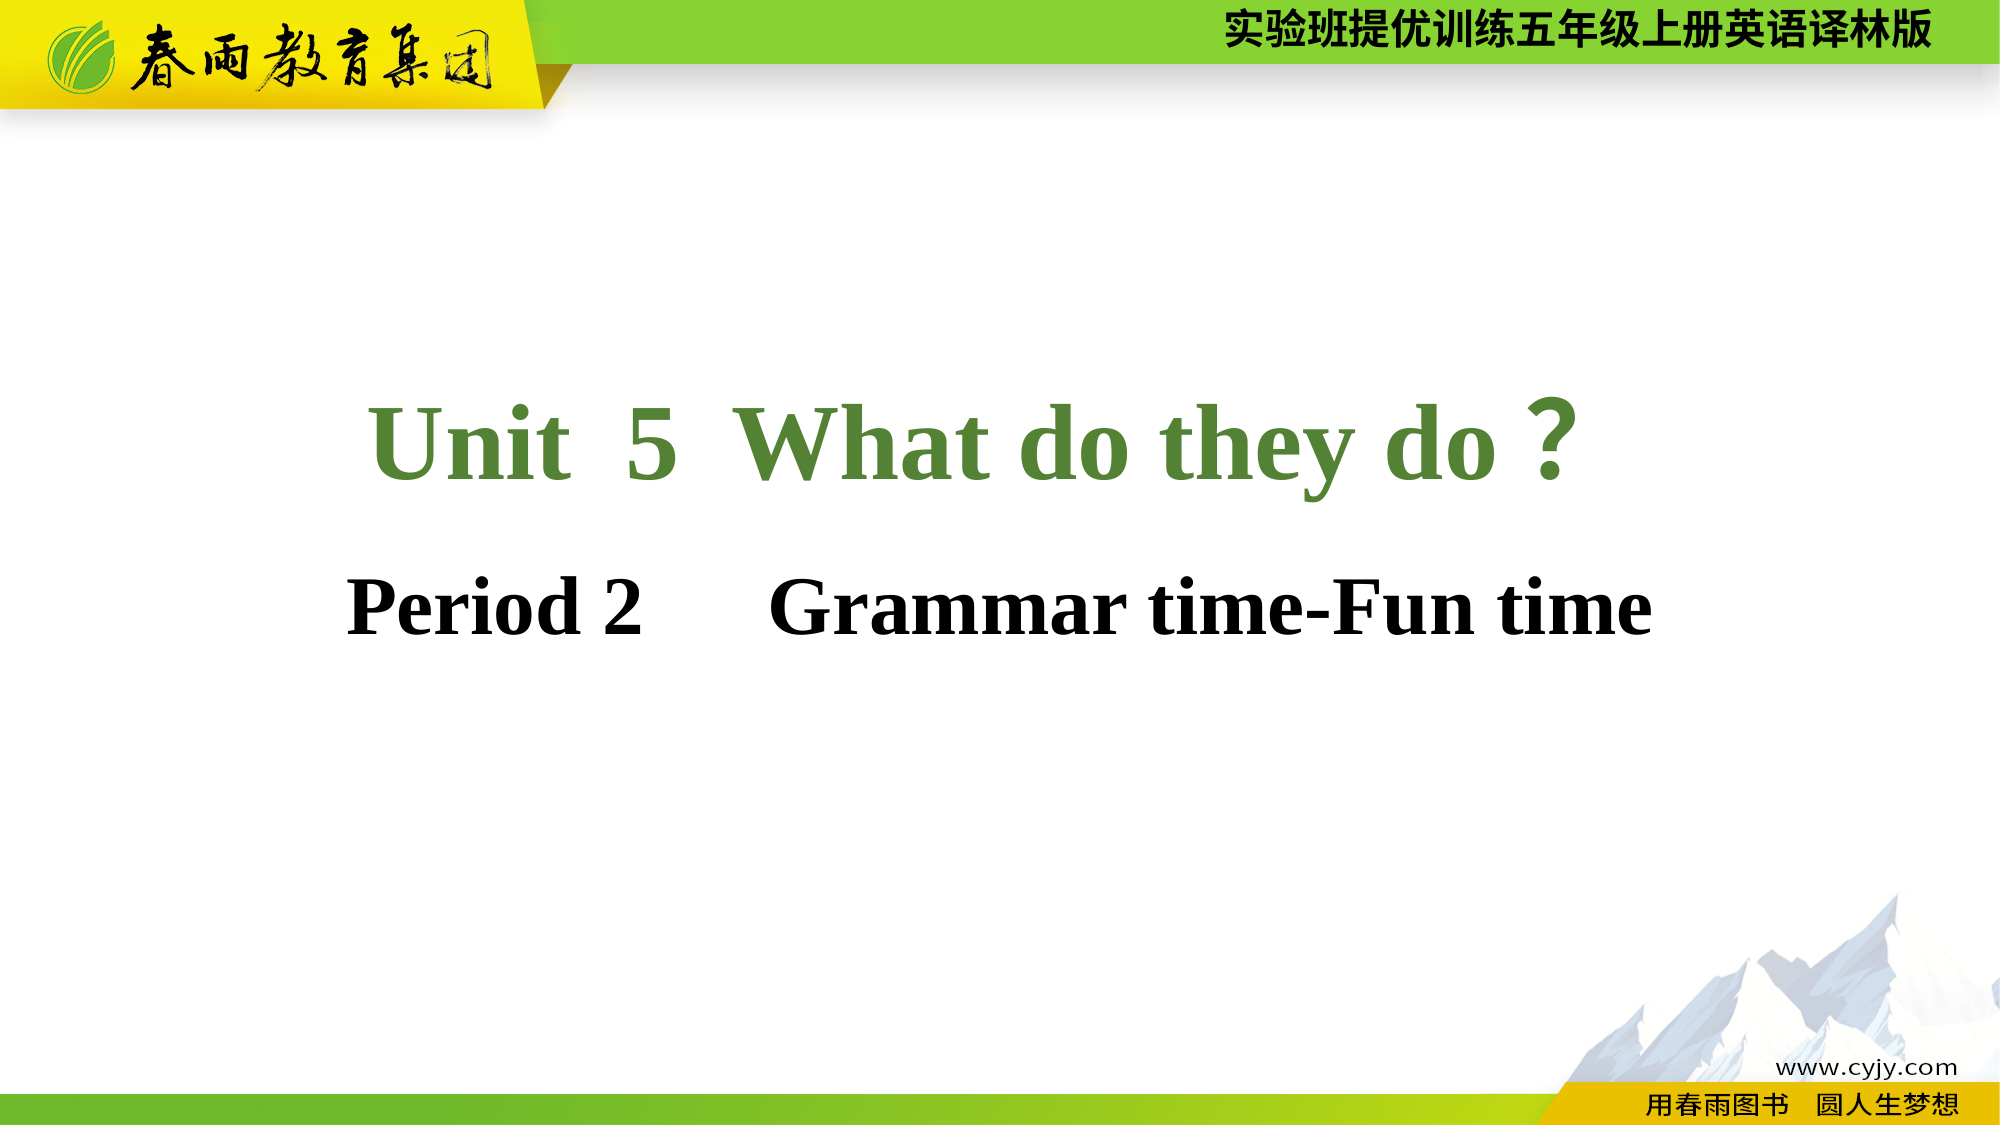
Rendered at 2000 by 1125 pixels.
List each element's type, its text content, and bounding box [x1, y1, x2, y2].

picture [0, 0, 2000, 298]
picture [0, 659, 2000, 1125]
text_box Unit 5 What do they do？ Period 2 Grammar time-Fun time [0, 298, 2000, 659]
